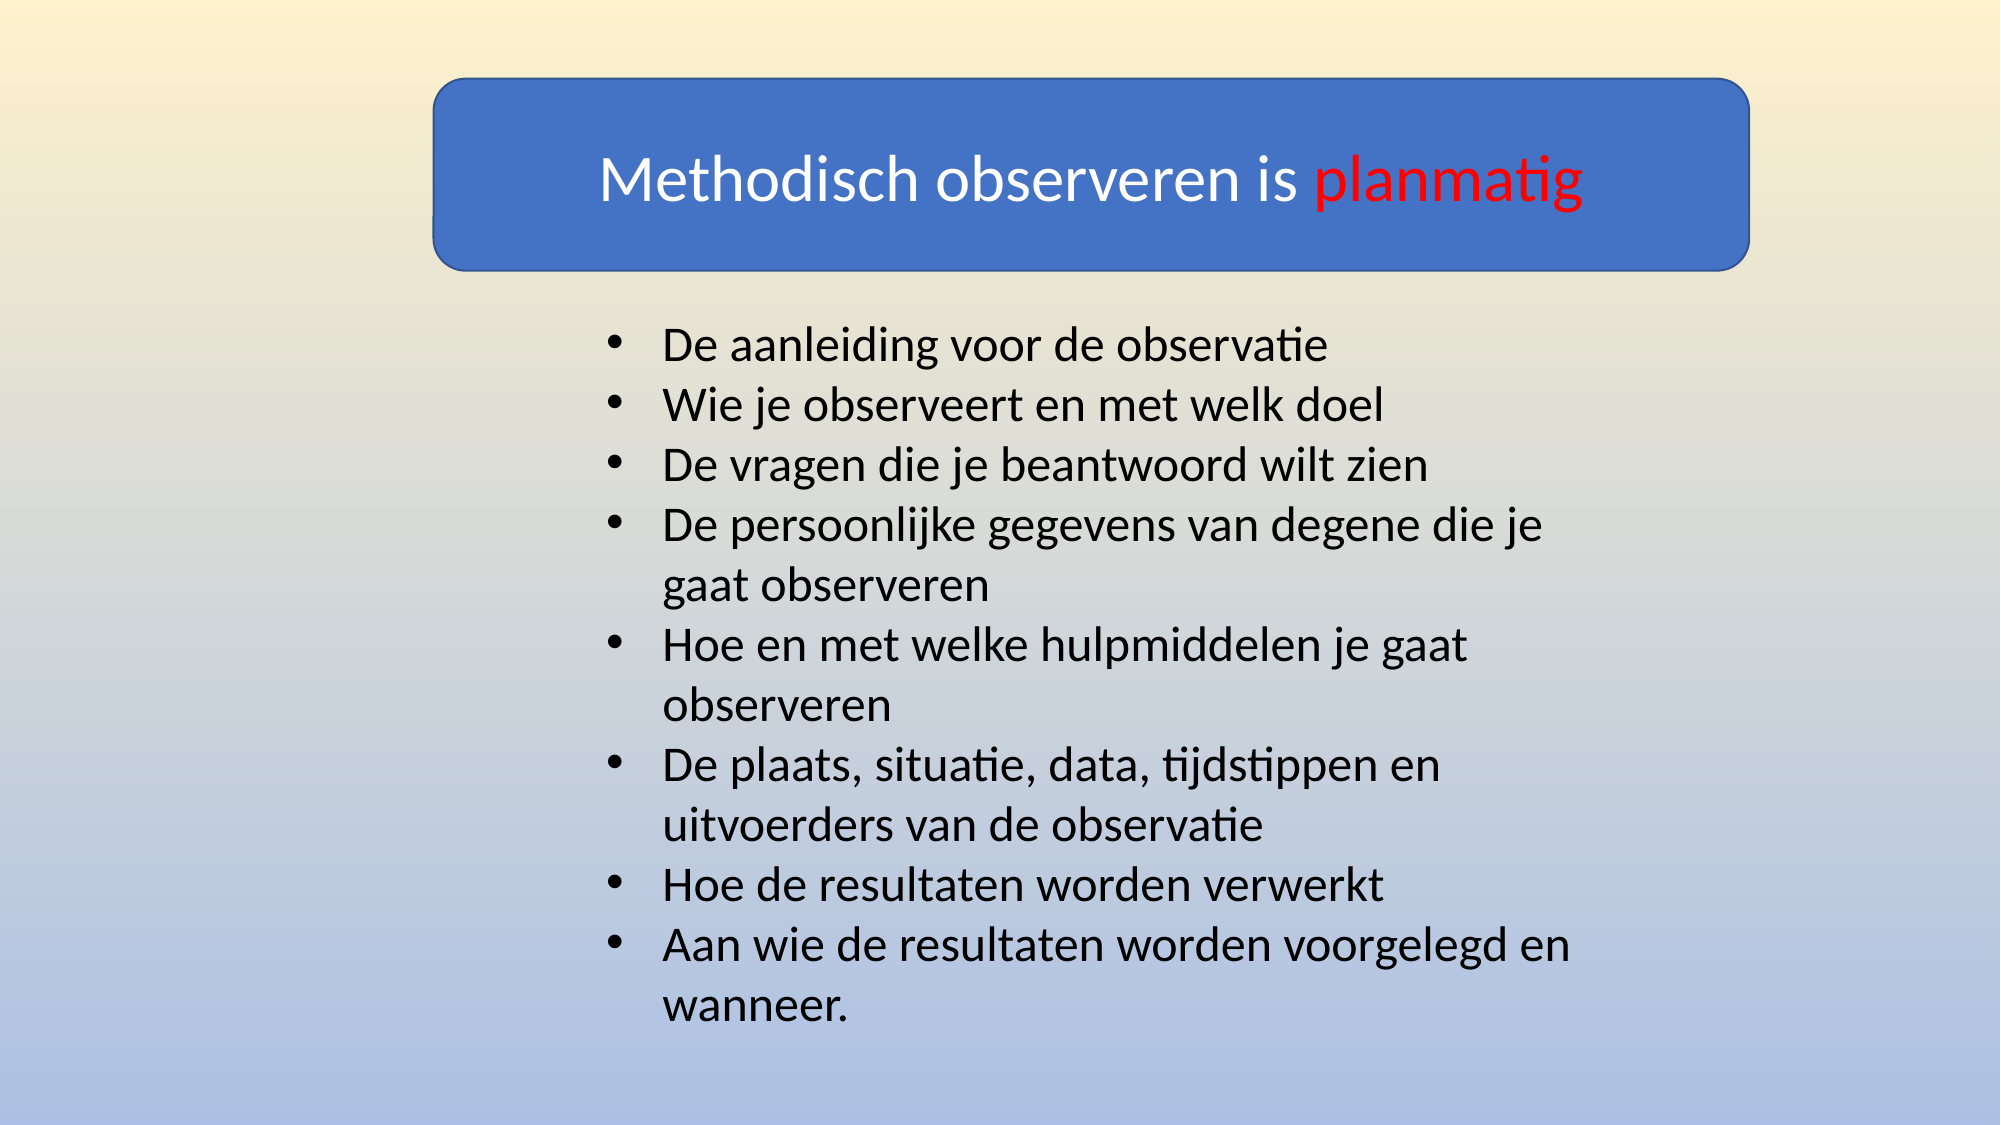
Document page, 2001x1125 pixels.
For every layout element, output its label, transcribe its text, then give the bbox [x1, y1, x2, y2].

text_box De aanleiding voor de observatie Wie je observeert en met welk doel De vragen die je beantwoord wilt zien De persoonlijke gegevens van degene die je gaat observeren Hoe en met welke hulpmiddelen je gaat observeren De plaats, situatie, data, tijdstippen en uitvoerders van de observatie Hoe de resultaten worden verwerkt Aan wie de resultaten worden voorgelegd en wanneer. [591, 304, 1592, 1039]
text_box Methodisch observeren is planmatig [432, 77, 1751, 272]
